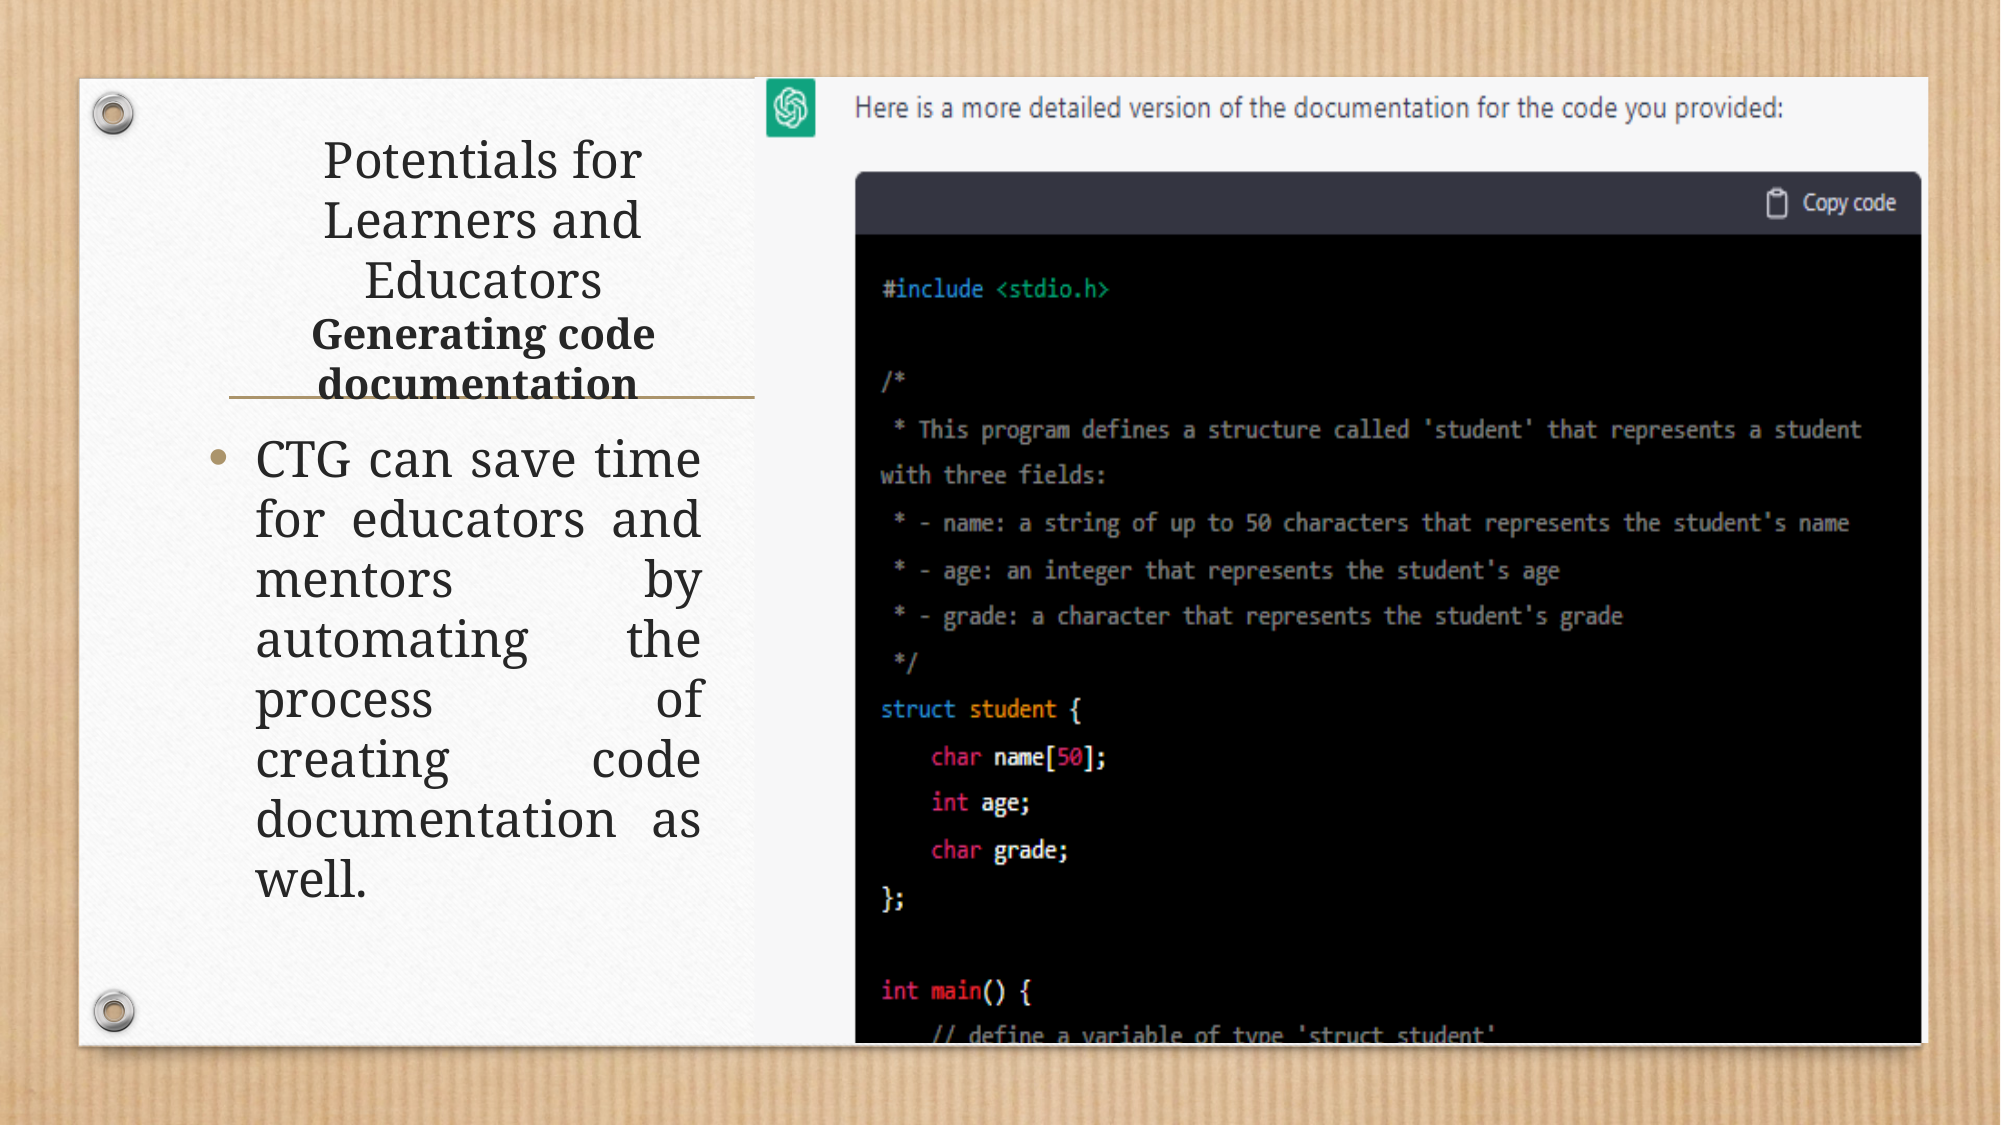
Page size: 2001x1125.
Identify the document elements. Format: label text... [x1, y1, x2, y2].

picture [0, 0, 2001, 1125]
title Potentials for Learners and Educators Generating code documentation [212, 161, 754, 375]
list CTG can save time for educators and mentors by automating the process of creating code documentation as well. [193, 419, 718, 964]
